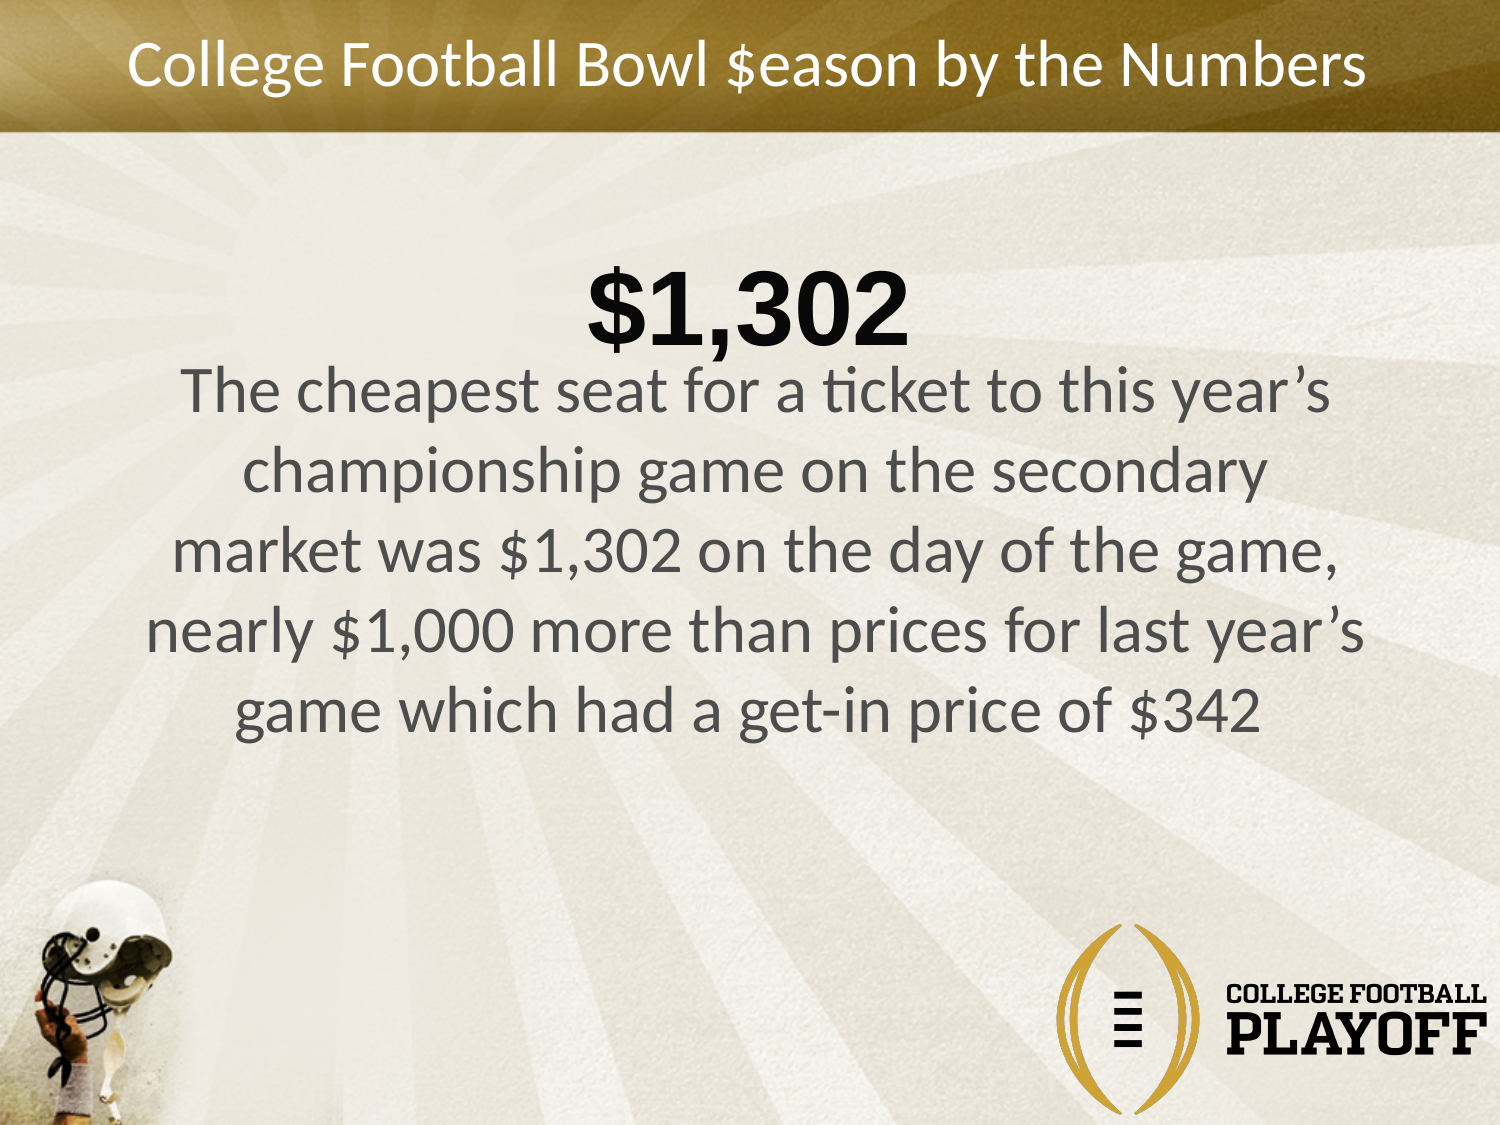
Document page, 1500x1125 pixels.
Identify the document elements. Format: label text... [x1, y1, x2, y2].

text_box $1,302 [230, 108, 1270, 374]
text_box College Football Bowl $eason by the Numbers [112, 12, 1400, 108]
picture [0, 0, 1500, 1125]
text_box The cheapest seat for a ticket to this year’s championship game on the secondary market was $1,302 on the day of the game, nearly $1,000 more than prices for last year’s game which had a get-in price of $342 [127, 338, 1385, 753]
